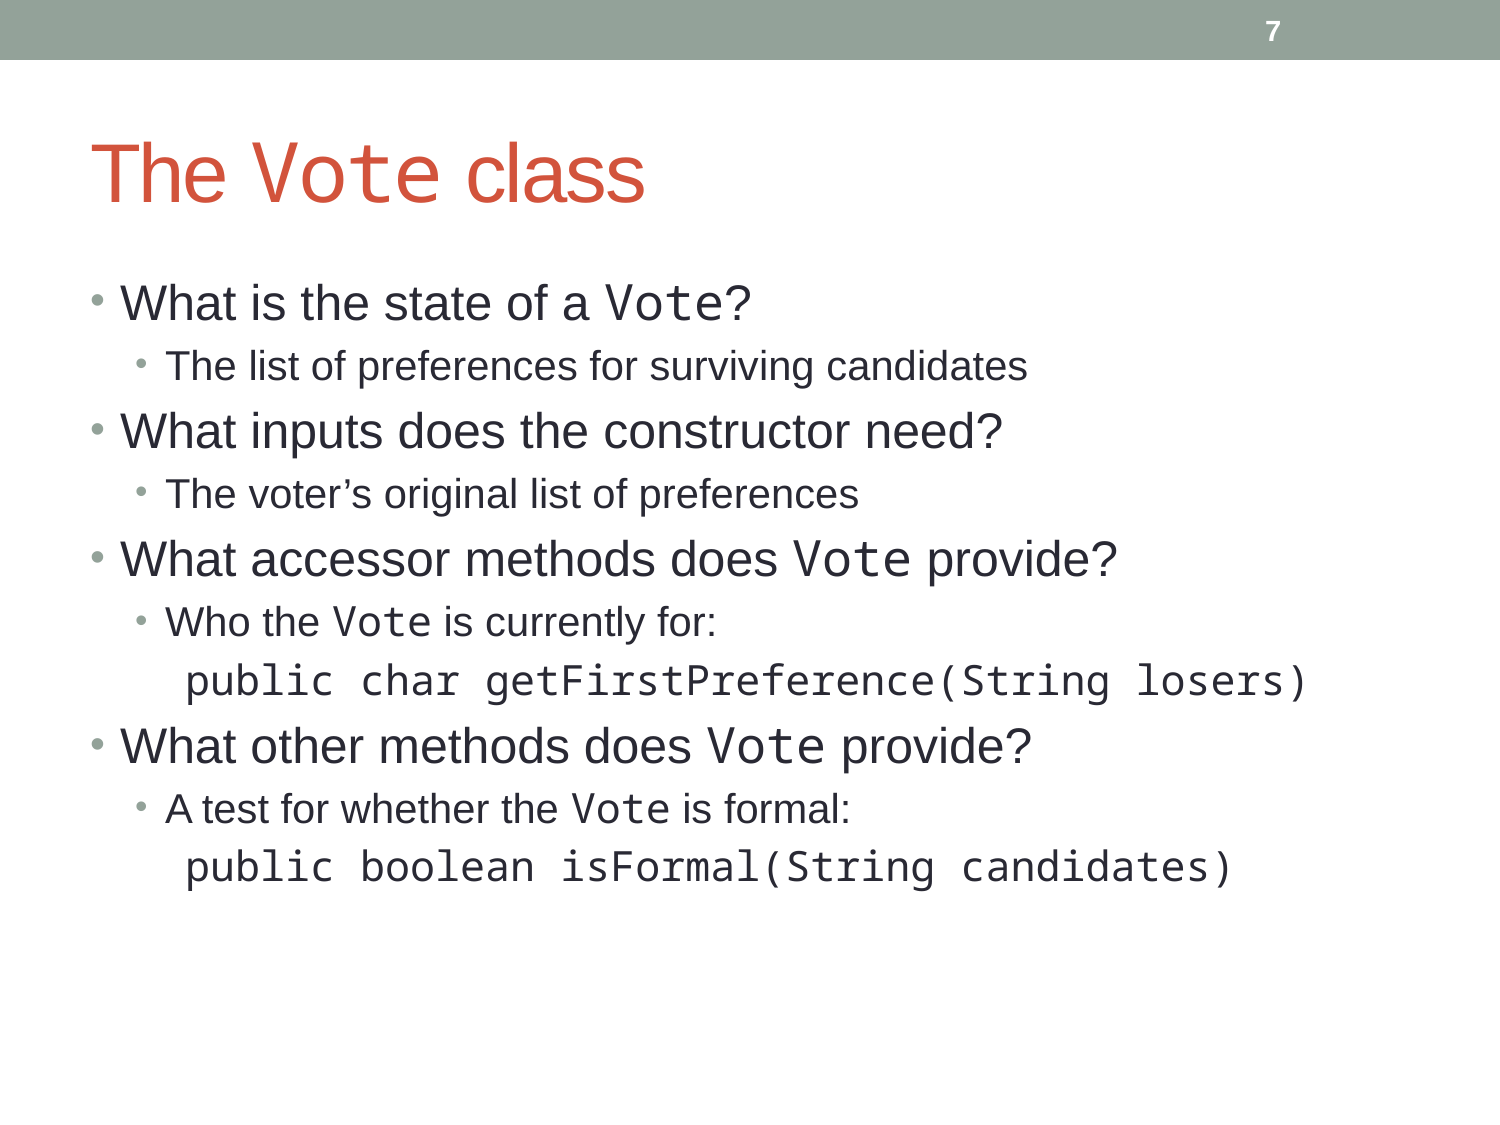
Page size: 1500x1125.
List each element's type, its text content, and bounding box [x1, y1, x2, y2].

slide_number 7 [1250, 3, 1425, 57]
title The Vote class [75, 87, 1425, 250]
list What is the state of a Vote? The list of preferences for surviving candidates What inputs does the constructor need? The voter’s original list of preferences What accessor methods does Vote provide? Who the Vote is currently for: public char getFirstPreference(String losers) What other methods does Vote provide? A test for whether the Vote is formal: public boolean isFormal(String candidates) [75, 262, 1425, 1063]
